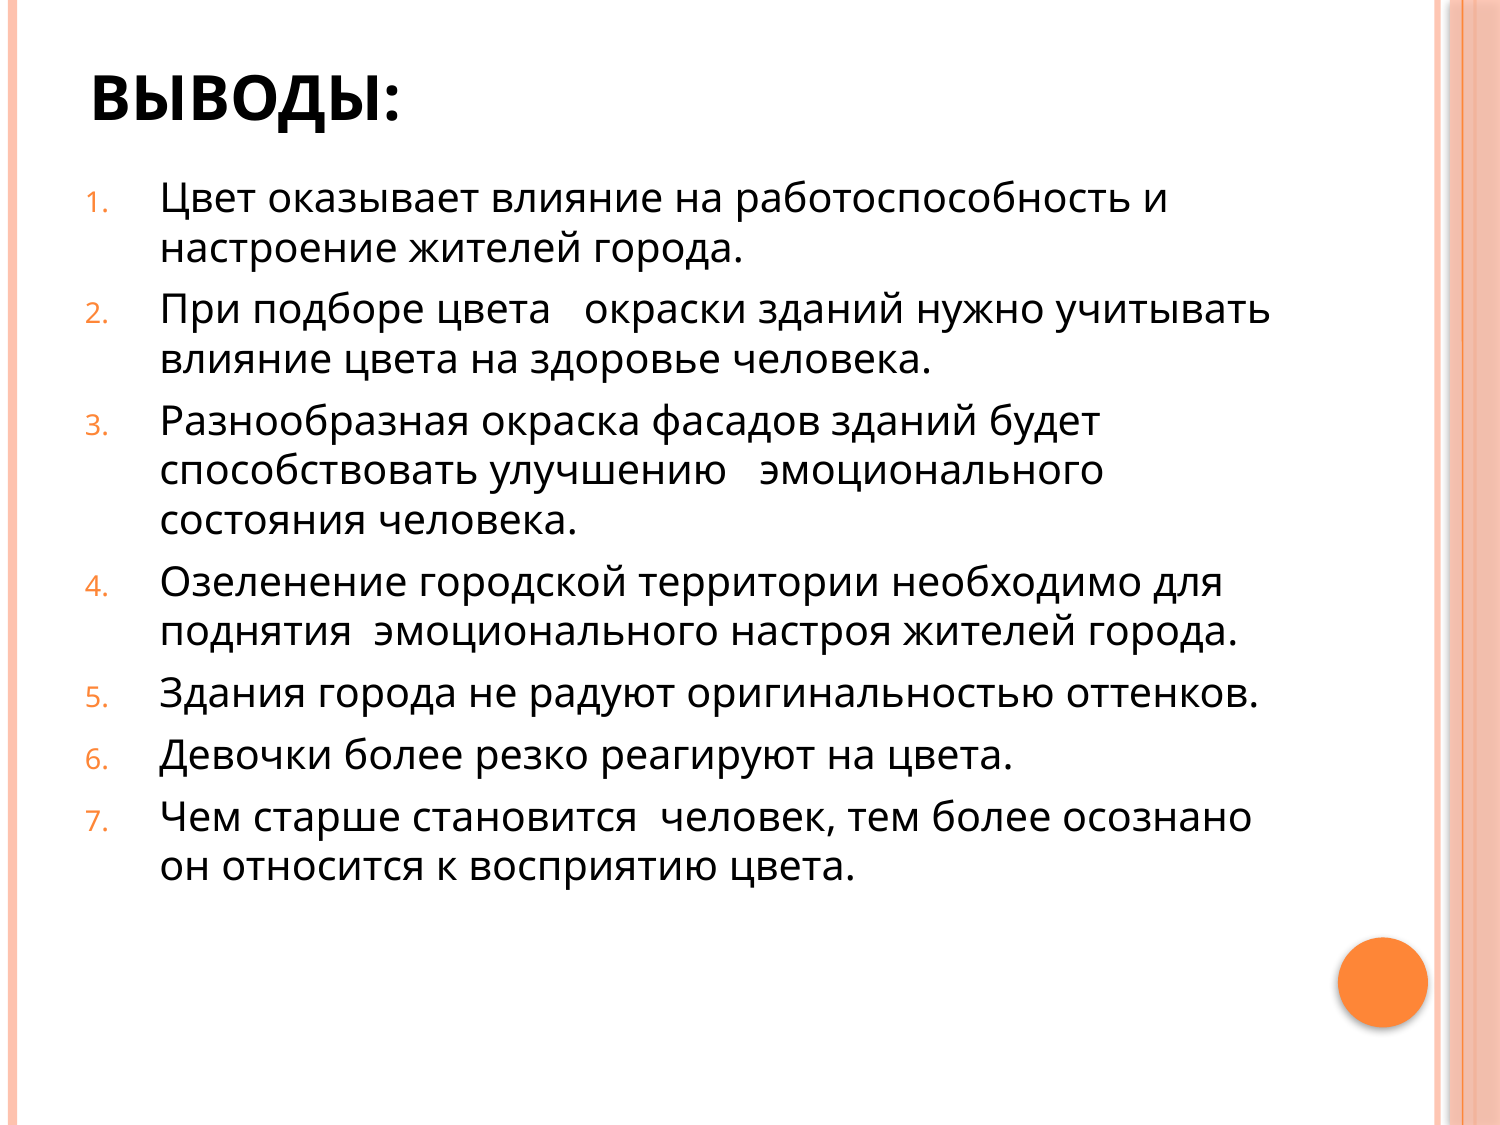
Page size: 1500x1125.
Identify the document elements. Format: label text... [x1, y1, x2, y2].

title Выводы: [75, 45, 1300, 141]
list Цвет оказывает влияние на работоспособность и настроение жителей города. При подборе цвета окраски зданий нужно учитывать влияние цвета на здоровье человека. Разнообразная окраска фасадов зданий будет способствовать улучшению эмоционального состояния человека. Озеленение городской территории необходимо для поднятия эмоционального настроя жителей города. Здания города не радуют оригинальностью оттенков. Девочки более резко реагируют на цвета. Чем старше становится человек, тем более осознано он относится к восприятию цвета. [70, 164, 1296, 903]
